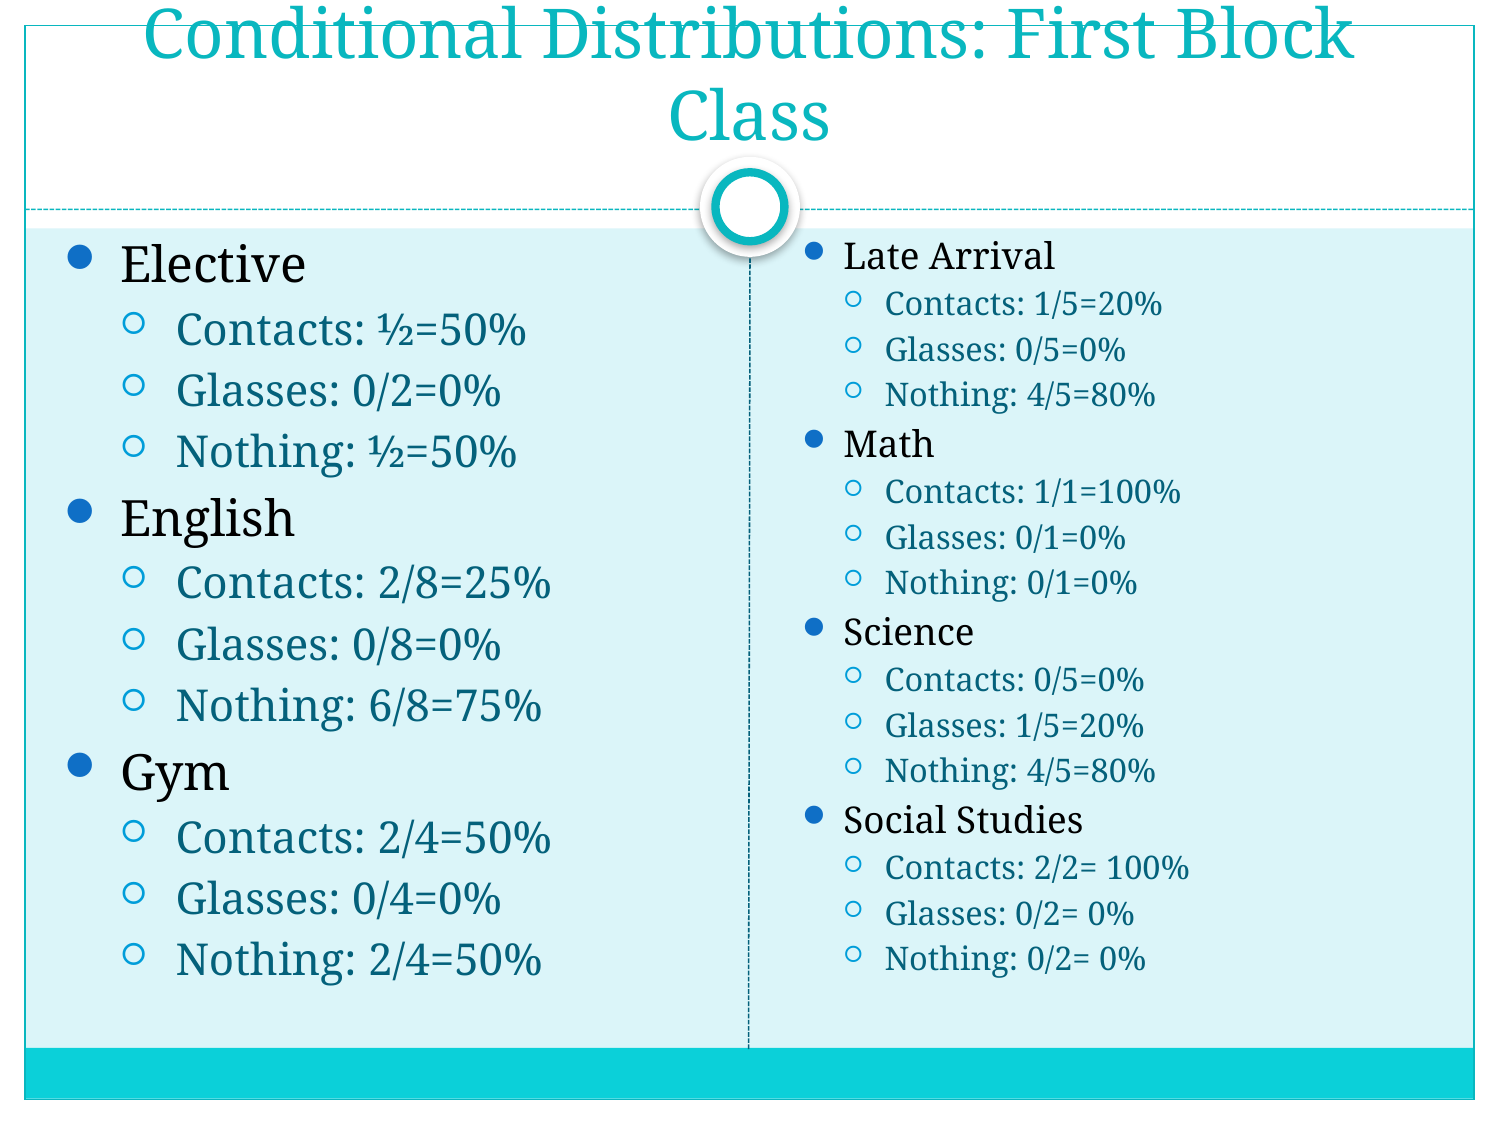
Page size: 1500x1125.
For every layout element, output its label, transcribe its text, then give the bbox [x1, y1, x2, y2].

list Elective Contacts: ½=50% Glasses: 0/2=0% Nothing: ½=50% English Contacts: 2/8=25% Glasses: 0/8=0% Nothing: 6/8=75% Gym Contacts: 2/4=50% Glasses: 0/4=0% Nothing: 2/4=50% [49, 224, 712, 993]
title Conditional Distributions: First Block Class [49, 37, 1450, 162]
list Late Arrival Contacts: 1/5=20% Glasses: 0/5=0% Nothing: 4/5=80% Math Contacts: 1/1=100% Glasses: 0/1=0% Nothing: 0/1=0% Science Contacts: 0/5=0% Glasses: 1/5=20% Nothing: 4/5=80% Social Studies Contacts: 2/2= 100% Glasses: 0/2= 0% Nothing: 0/2= 0% [787, 224, 1450, 993]
